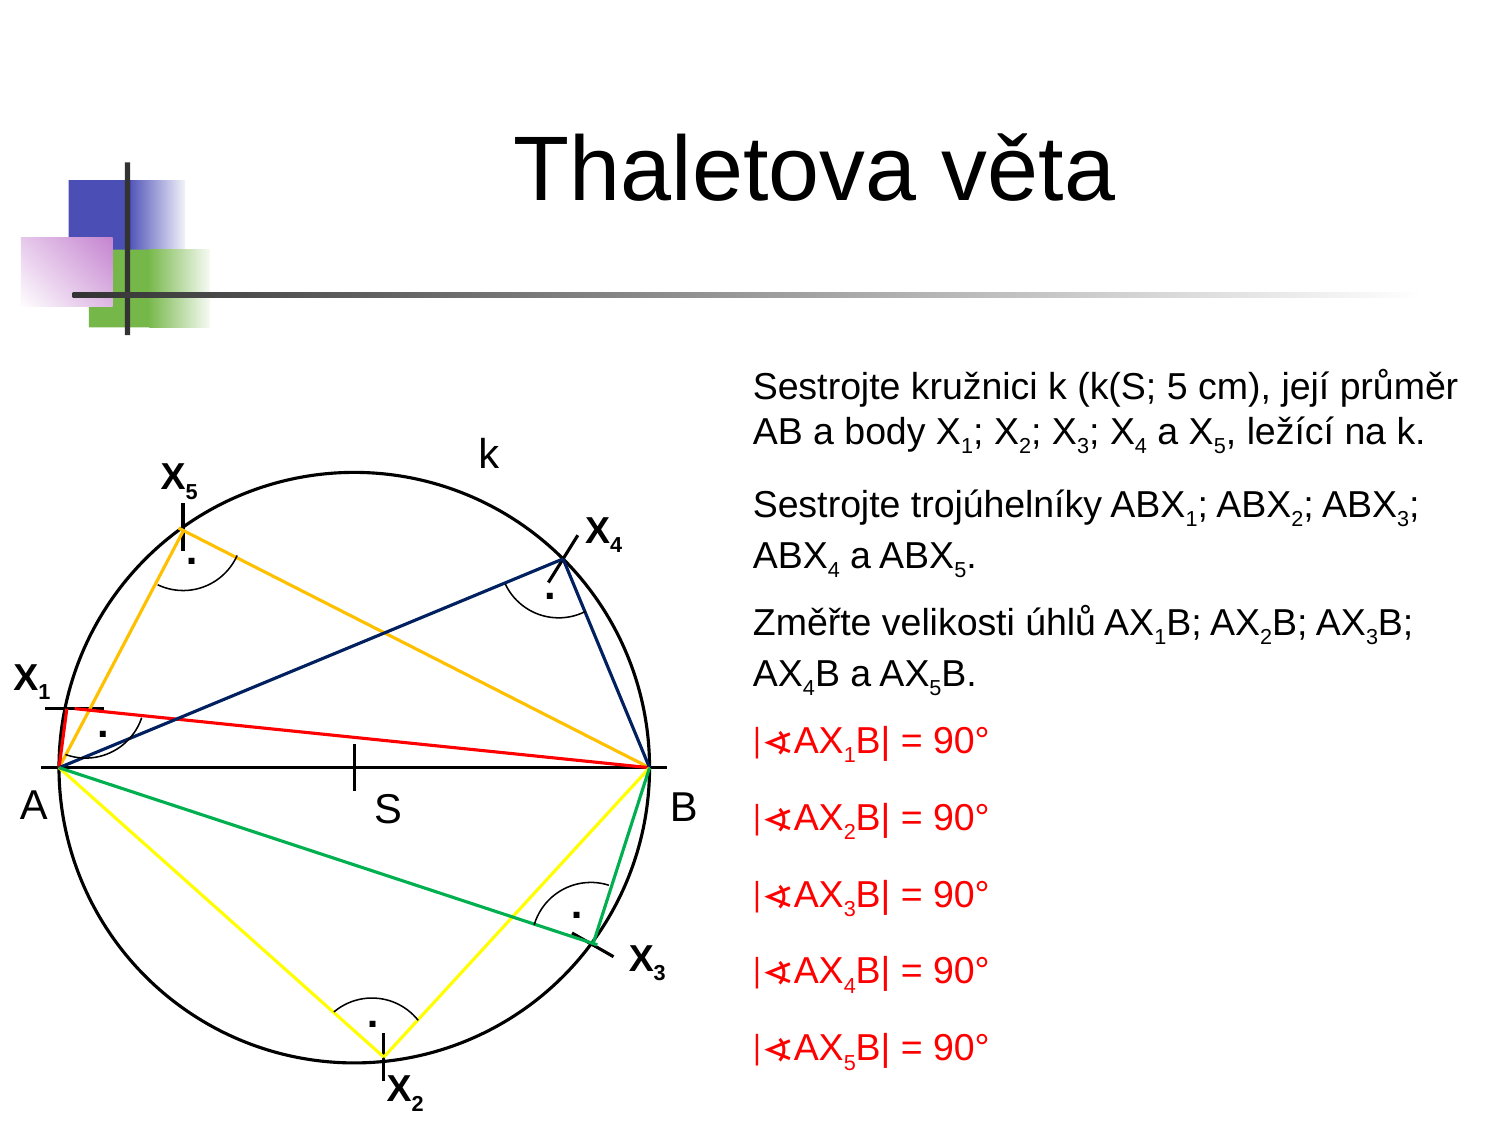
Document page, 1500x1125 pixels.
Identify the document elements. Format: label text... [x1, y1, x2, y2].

text_box Thaletova věta [206, 101, 1424, 227]
text_box . [171, 515, 178, 529]
text_box Sestrojte trojúhelníky ABX1; ABX2; ABX3; ABX4 a ABX5. [738, 472, 1477, 590]
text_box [58, 531, 184, 558]
text_box A [5, 770, 52, 835]
text_box X1 [0, 645, 52, 711]
text_box |∢AX4B| = 90° [738, 938, 1052, 1005]
text_box k [463, 419, 517, 485]
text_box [389, 952, 650, 1058]
text_box B [656, 772, 709, 837]
text_box X2 [371, 1066, 448, 1123]
text_box Změřte velikosti úhlů AX1B; AX2B; AX3B; AX4B a AX5B. [738, 590, 1500, 708]
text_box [58, 767, 591, 946]
text_box . [187, 515, 215, 526]
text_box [58, 558, 564, 766]
text_box |∢AX1B| = 90° [738, 708, 1052, 775]
text_box Sestrojte kružnici k (k(S; 5 cm), její průměr AB a body X1; X2; X3; X4 a X5, ležící na k. [738, 354, 1500, 466]
text_box X3 [655, 926, 691, 993]
text_box X4 [570, 498, 647, 526]
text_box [178, 527, 650, 558]
text_box |∢AX3B| = 90° [738, 862, 1052, 928]
text_box |∢AX5B| = 90° [738, 1015, 1052, 1082]
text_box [592, 767, 650, 946]
text_box [201, 472, 524, 526]
text_box |∢AX2B| = 90° [738, 785, 1052, 852]
text_box X5 [145, 444, 222, 511]
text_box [58, 952, 385, 1058]
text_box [564, 558, 650, 766]
